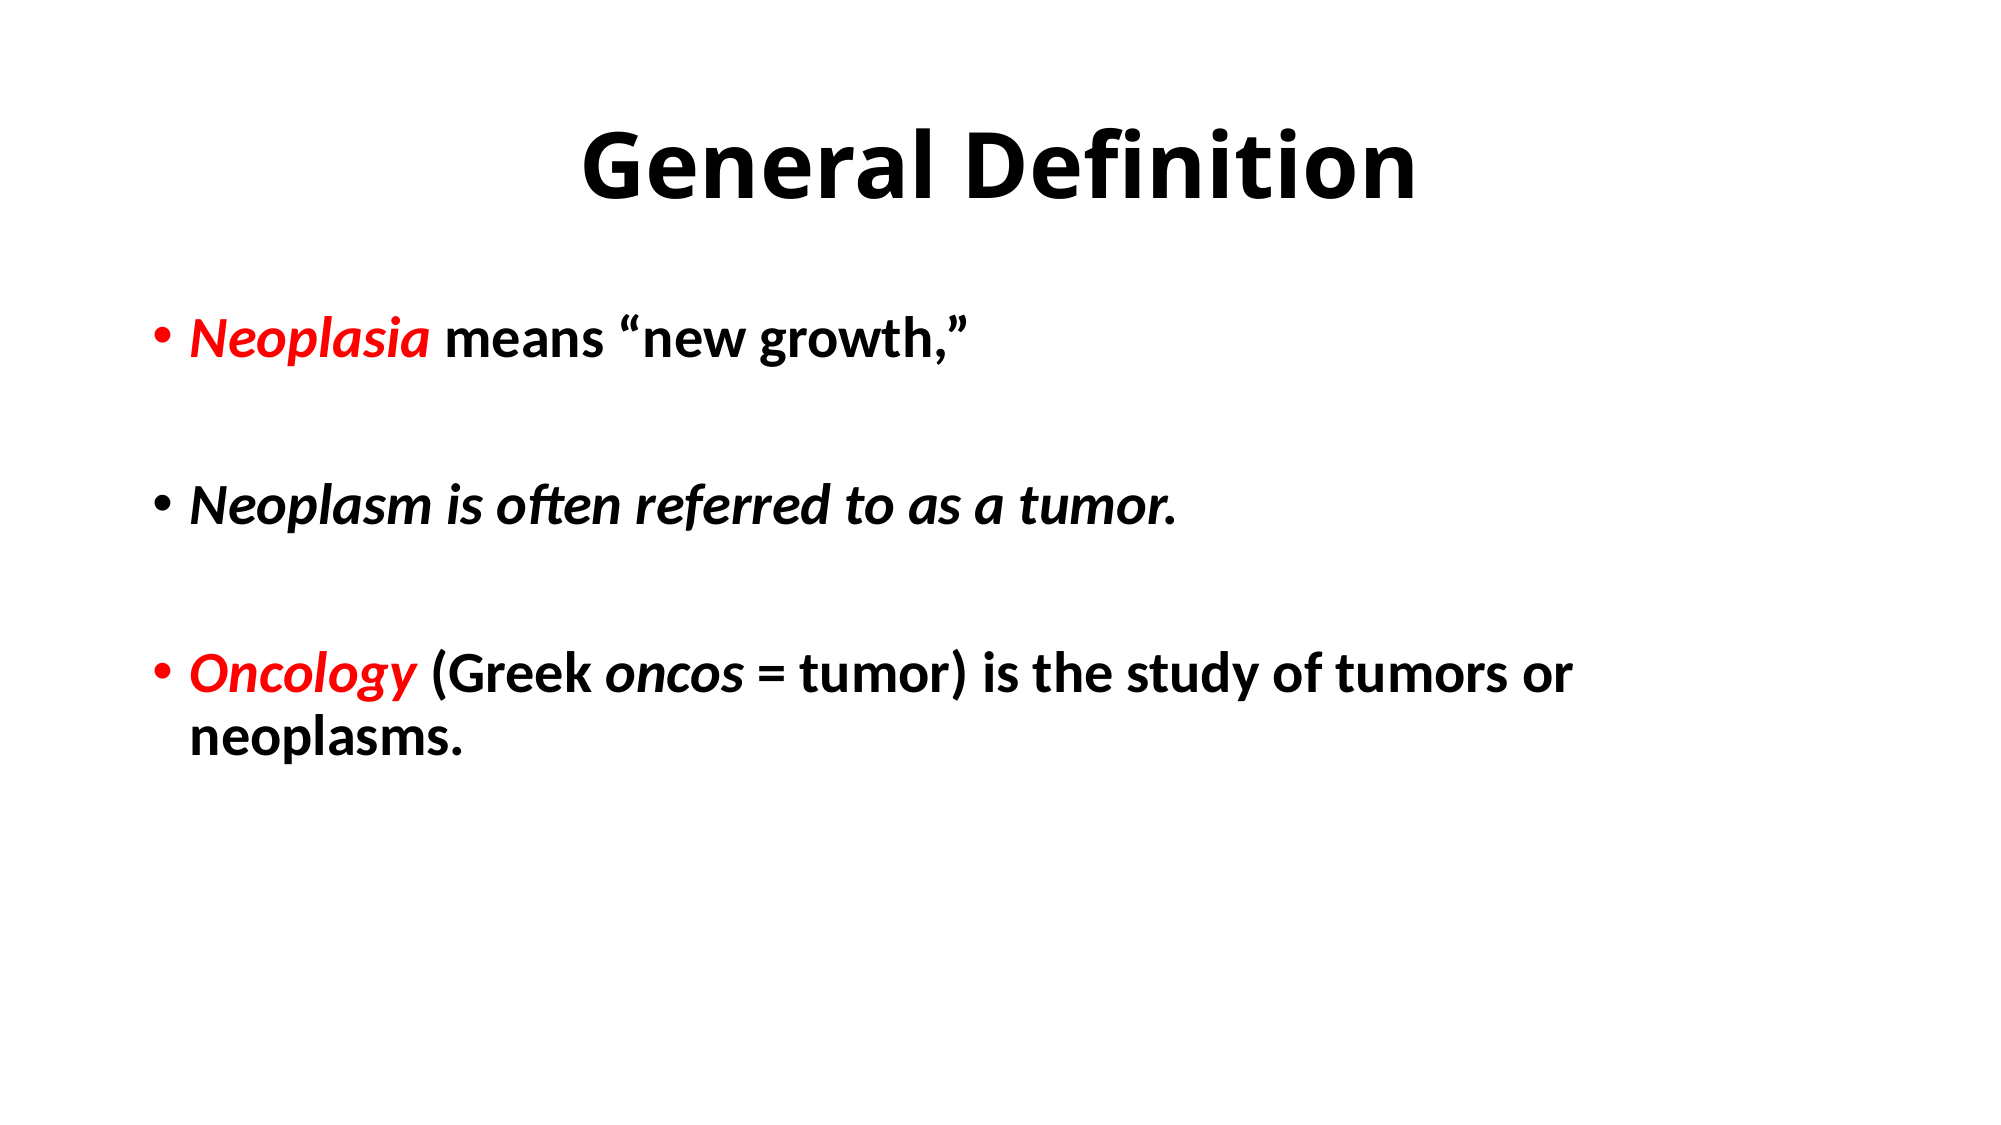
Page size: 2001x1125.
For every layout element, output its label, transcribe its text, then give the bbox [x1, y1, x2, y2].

title General Definition [137, 59, 1863, 278]
list Neoplasia means “new growth,” Neoplasm is often referred to as a tumor. Oncology (Greek oncos = tumor) is the study of tumors or neoplasms. [137, 299, 1863, 1014]
